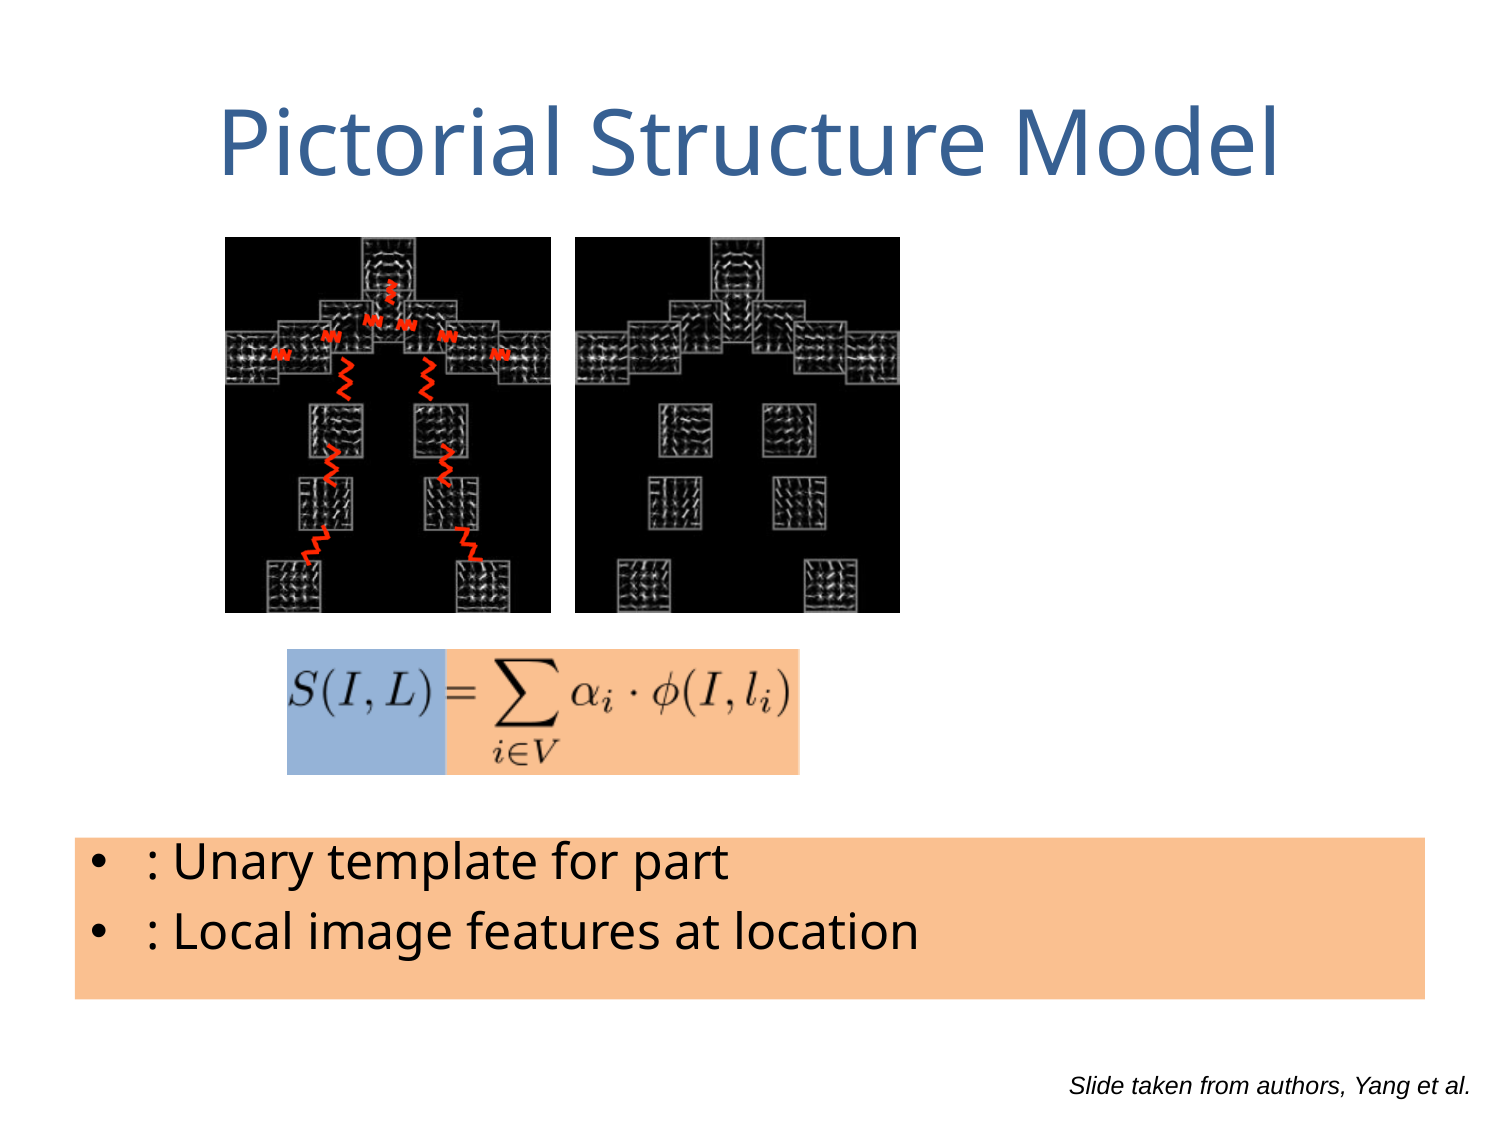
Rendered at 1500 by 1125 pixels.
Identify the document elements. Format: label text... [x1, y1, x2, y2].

text_box Slide taken from authors, Yang et al. [687, 1062, 1488, 1108]
title Pictorial Structure Model [75, 45, 1425, 233]
picture [574, 237, 900, 613]
text_box [73, 835, 1427, 1002]
picture [287, 649, 801, 776]
picture [224, 237, 551, 613]
